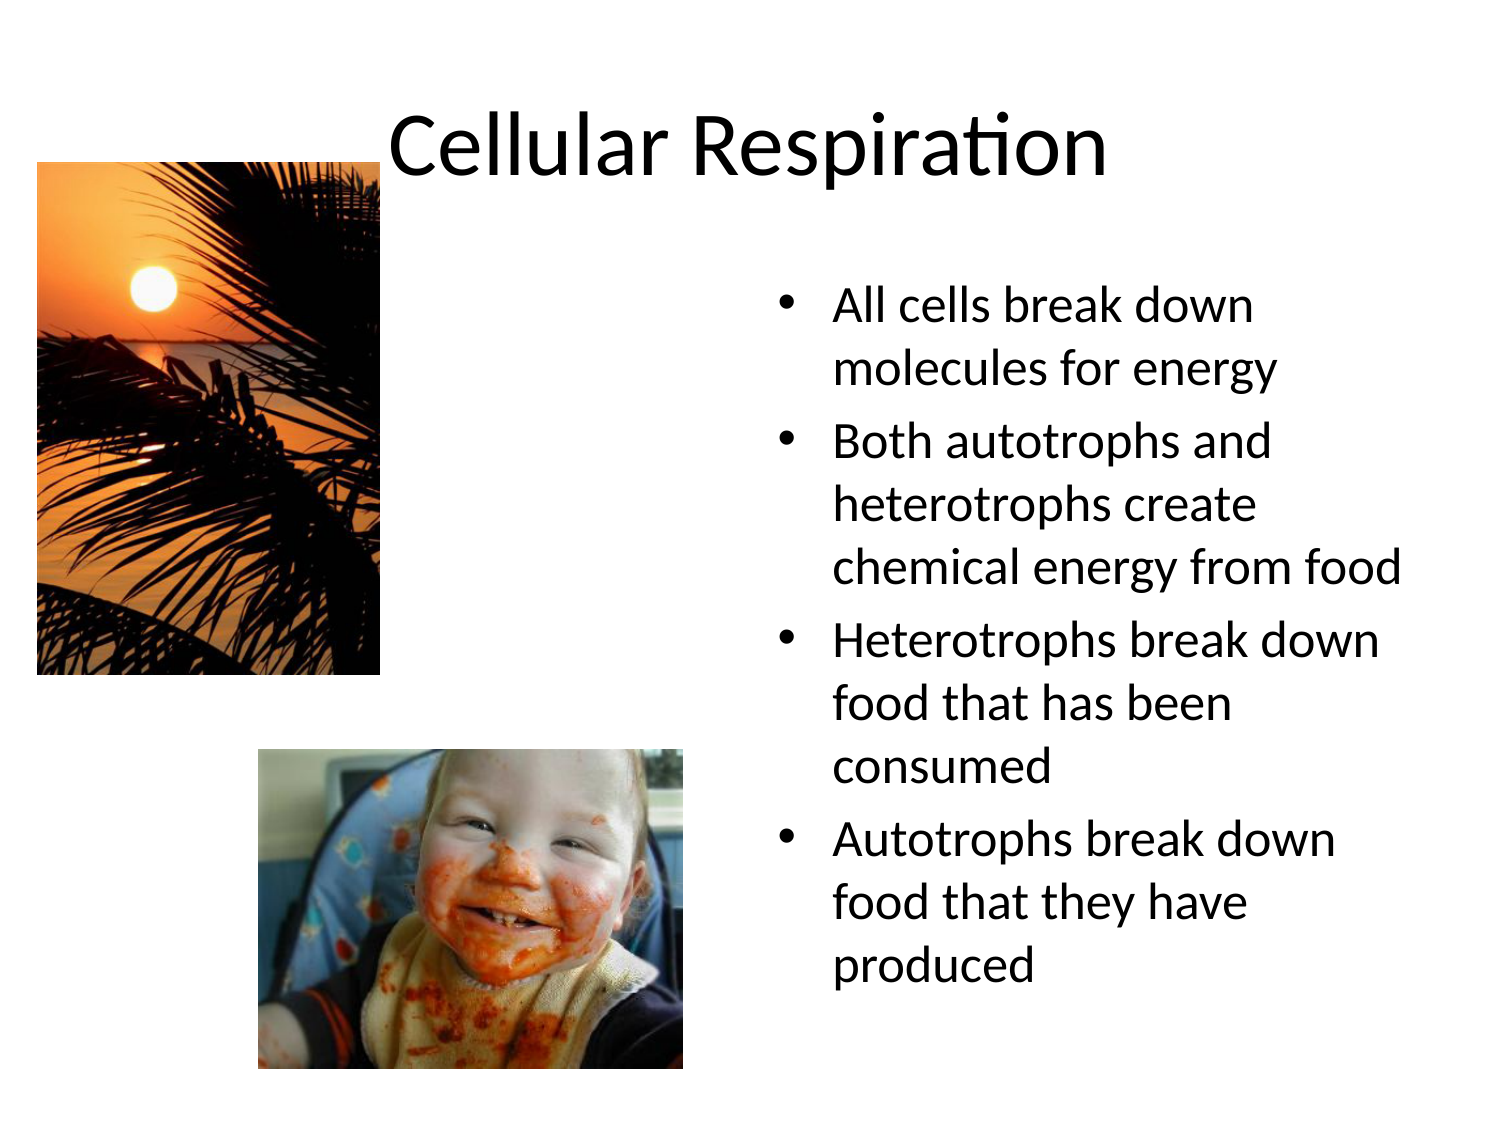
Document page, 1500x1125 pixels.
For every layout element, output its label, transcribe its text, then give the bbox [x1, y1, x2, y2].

list All cells break down molecules for energy Both autotrophs and heterotrophs create chemical energy from food Heterotrophs break down food that has been consumed Autotrophs break down food that they have produced [762, 262, 1425, 1005]
picture [37, 162, 380, 676]
title Cellular Respiration [75, 45, 1425, 233]
picture [257, 749, 684, 1069]
